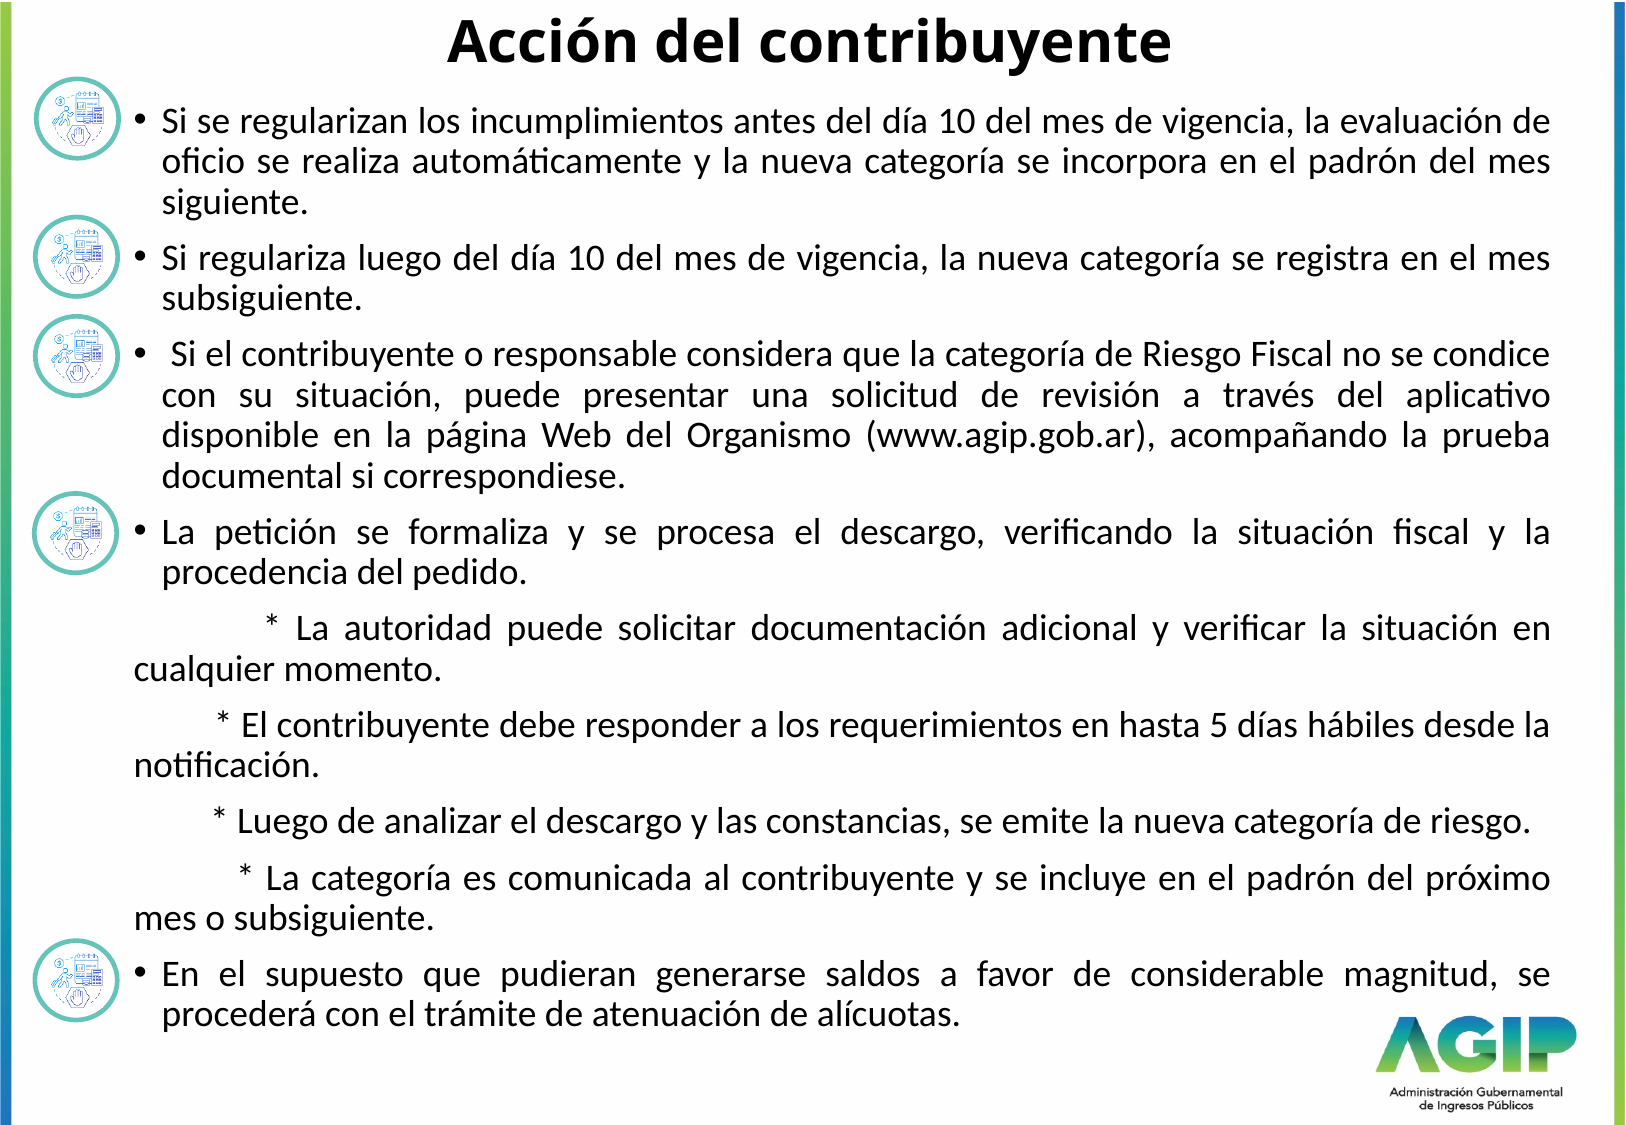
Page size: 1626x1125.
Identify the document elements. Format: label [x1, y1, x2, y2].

text_box [34, 78, 1568, 1077]
picture [0, 2, 1625, 1125]
